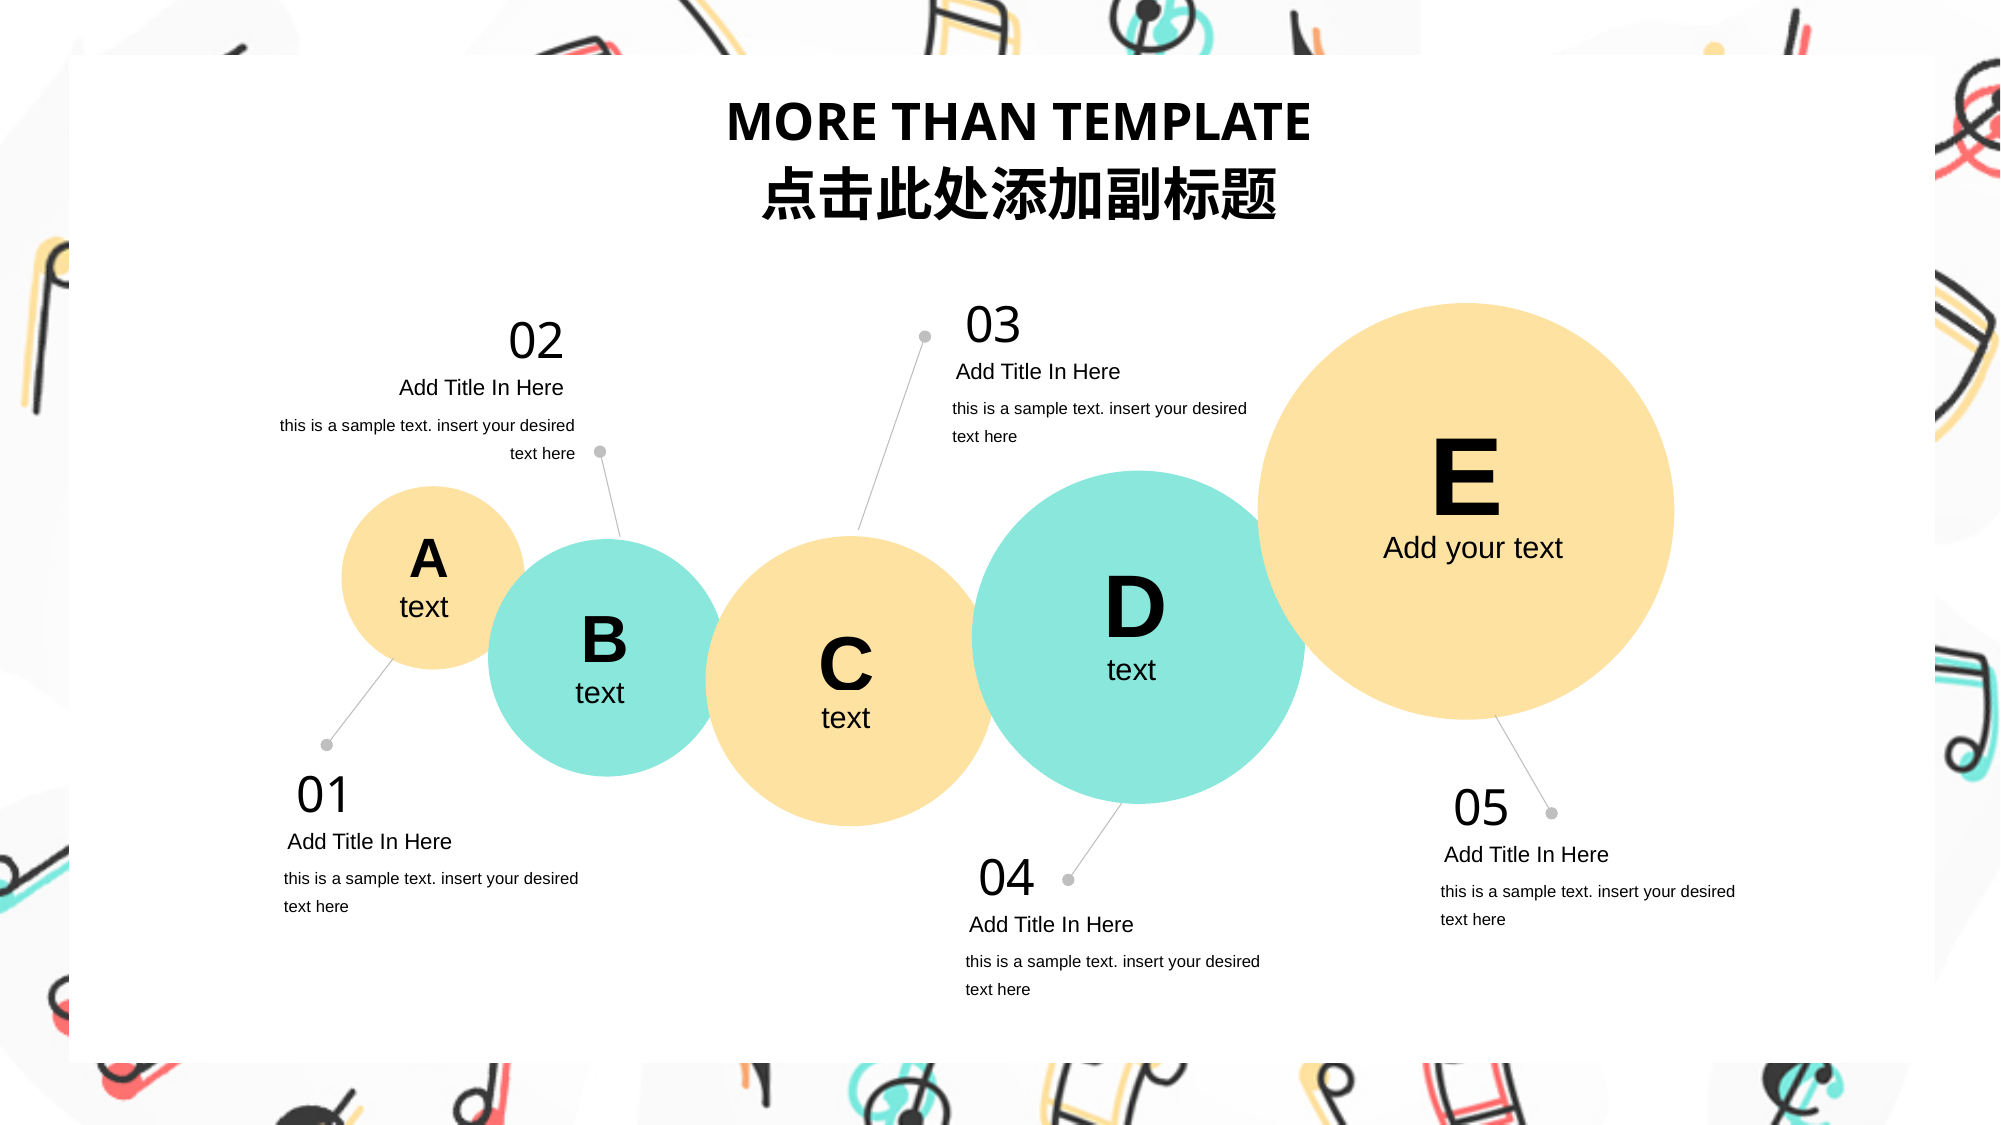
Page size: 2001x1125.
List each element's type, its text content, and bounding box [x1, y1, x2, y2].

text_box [937, 284, 1264, 453]
text_box [320, 669, 386, 752]
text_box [972, 471, 1305, 803]
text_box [342, 487, 524, 669]
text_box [1258, 304, 1674, 719]
text_box [593, 445, 621, 537]
text_box [857, 330, 932, 531]
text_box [264, 301, 591, 470]
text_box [706, 537, 995, 826]
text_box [489, 540, 706, 776]
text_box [269, 754, 596, 923]
picture [0, 0, 2001, 1125]
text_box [950, 838, 1277, 1006]
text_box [1425, 768, 1752, 936]
text_box MORE THAN TEMPLATE 点击此处添加副标题 [688, 75, 1350, 235]
